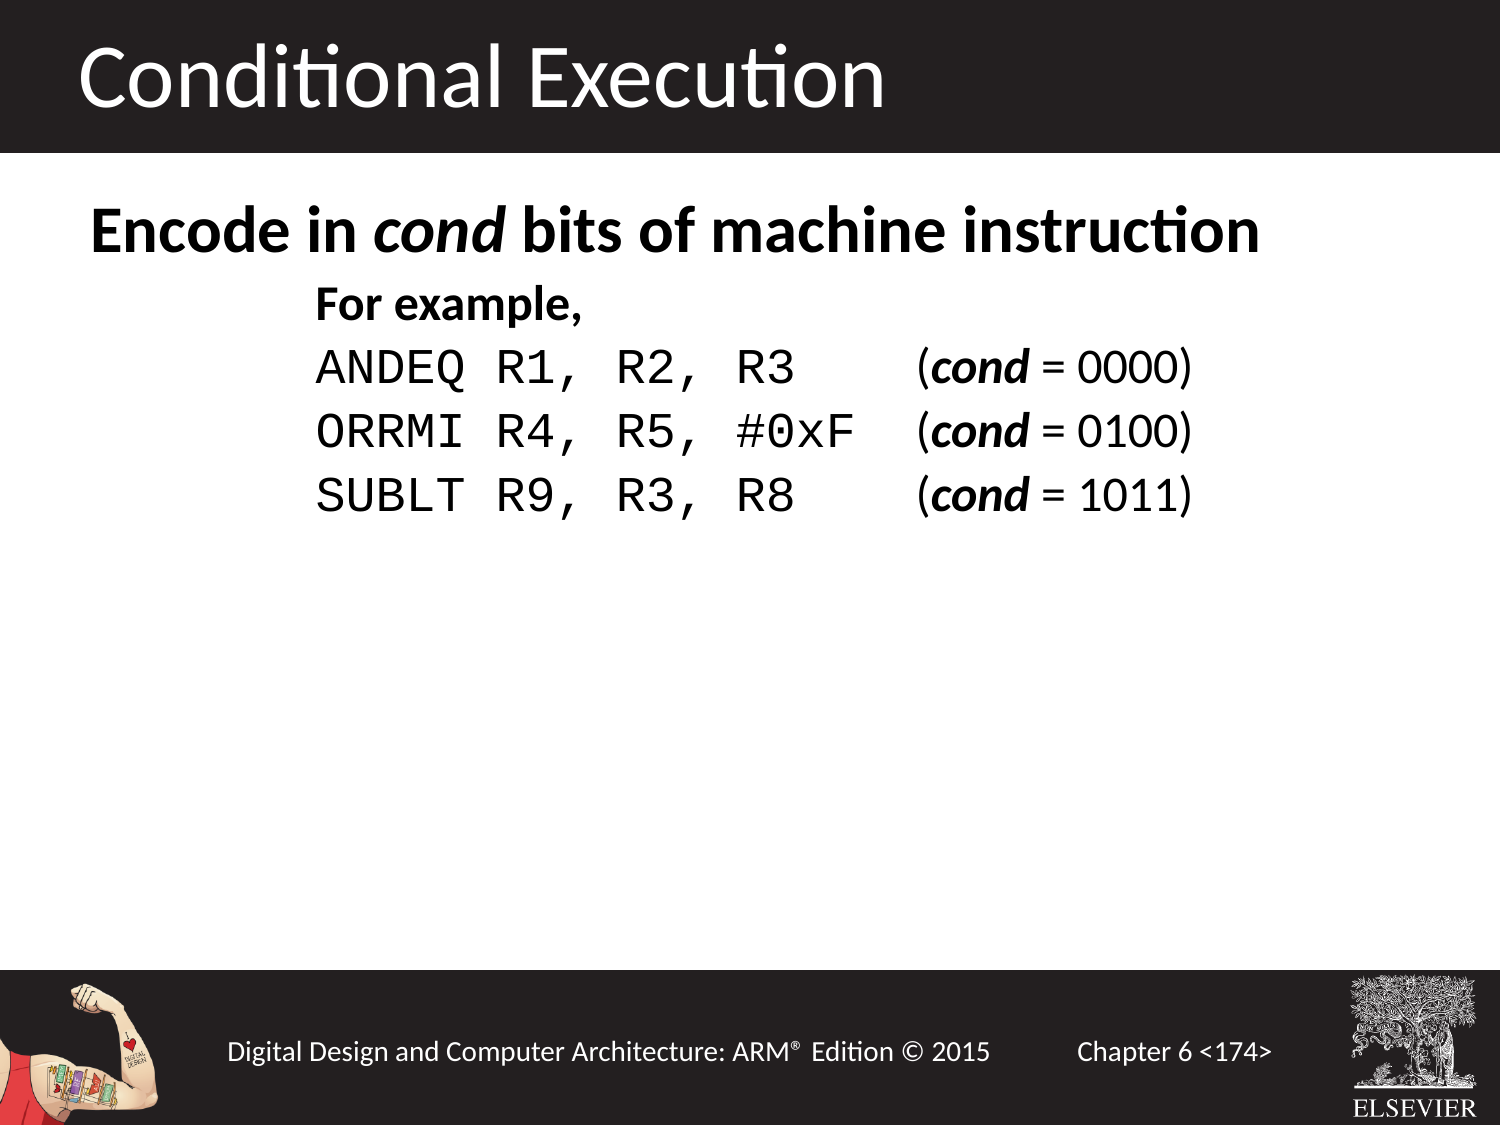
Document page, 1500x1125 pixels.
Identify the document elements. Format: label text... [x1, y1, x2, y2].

text_box Encode in cond bits of machine instruction For example, ANDEQ R1, R2, R3 (cond = 0000) ORRMI R4, R5, #0xF (cond = 0100) SUBLT R9, R3, R8 (cond = 1011) [75, 187, 1443, 1000]
picture [0, 979, 163, 1125]
text_box Conditional Execution [63, 8, 1488, 133]
picture [1350, 974, 1477, 1117]
